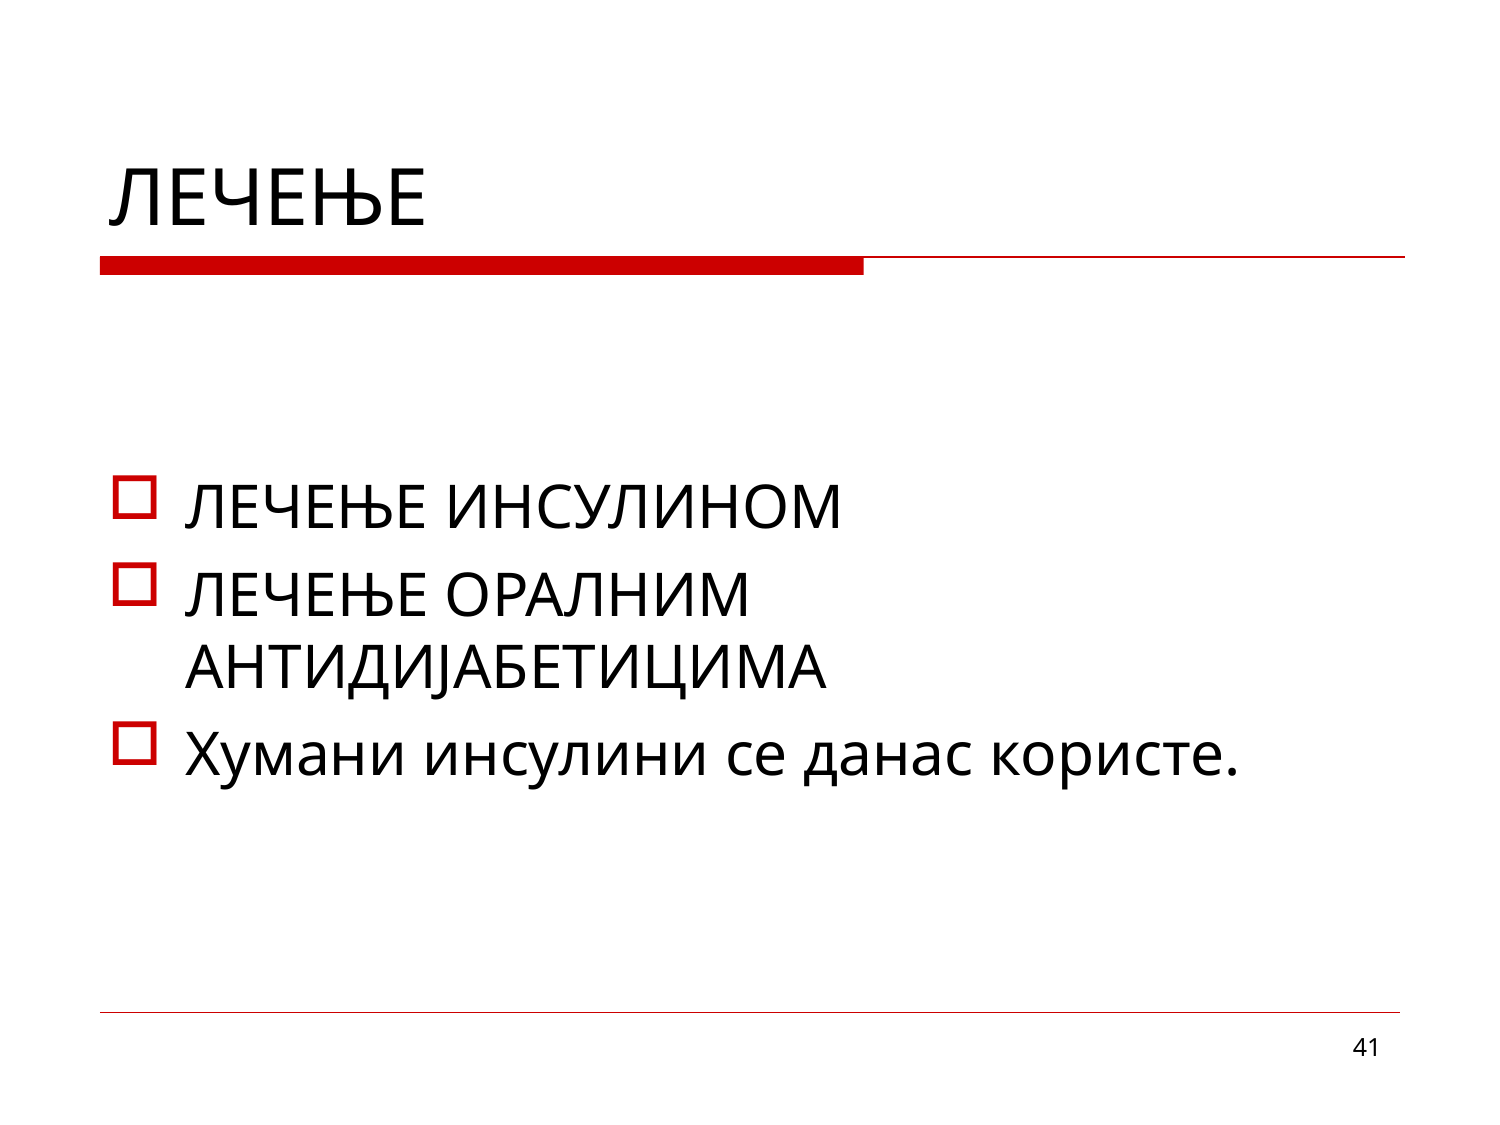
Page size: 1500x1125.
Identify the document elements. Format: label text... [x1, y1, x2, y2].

text_box ЛЕЧЕЊЕ ИНСУЛИНОМ ЛЕЧЕЊЕ ОРАЛНИМ АНТИДИЈАБЕТИЦИМА Хумани инсулини се данас користе. [105, 452, 1323, 788]
title ЛЕЧЕЊЕ [107, 144, 464, 335]
slide_number 41 [1348, 1029, 1390, 1125]
